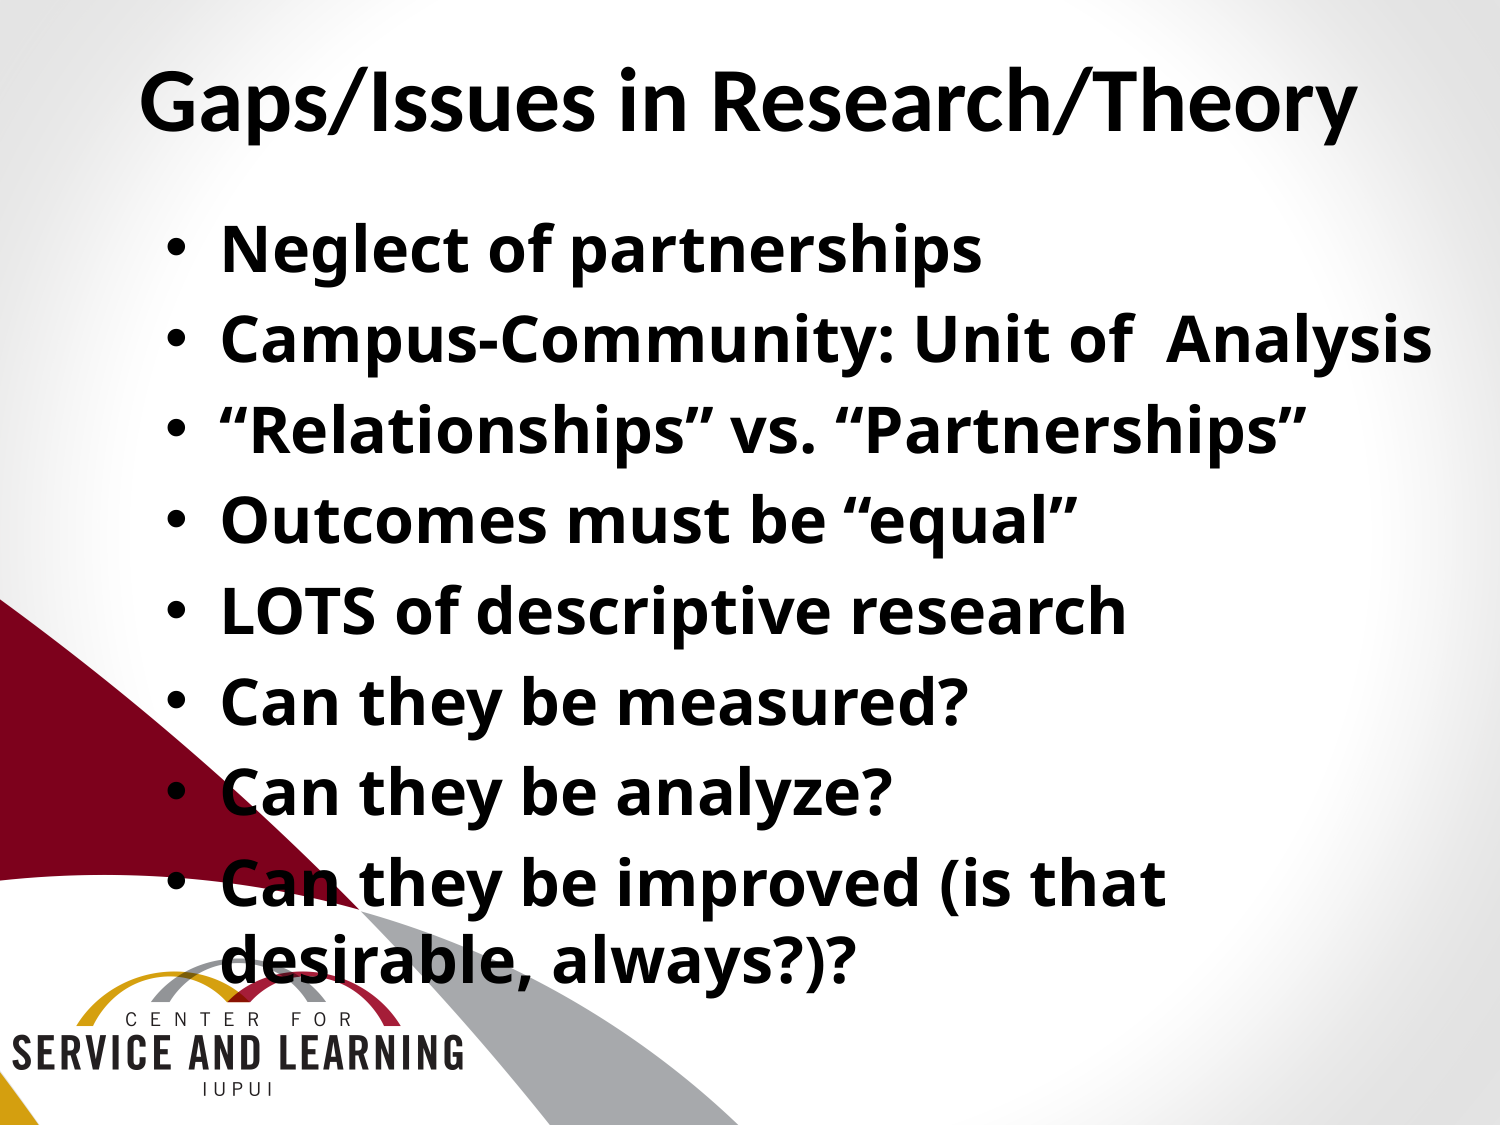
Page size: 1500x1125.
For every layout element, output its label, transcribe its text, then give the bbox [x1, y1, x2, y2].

picture [0, 0, 1500, 1125]
list Neglect of partnerships Campus-Community: Unit of Analysis “Relationships” vs. “Partnerships” Outcomes must be “equal” LOTS of descriptive research Can they be measured? Can they be analyze? Can they be improved (is that desirable, always?)? [150, 200, 1500, 1005]
title Gaps/Issues in Research/Theory [75, 17, 1425, 172]
